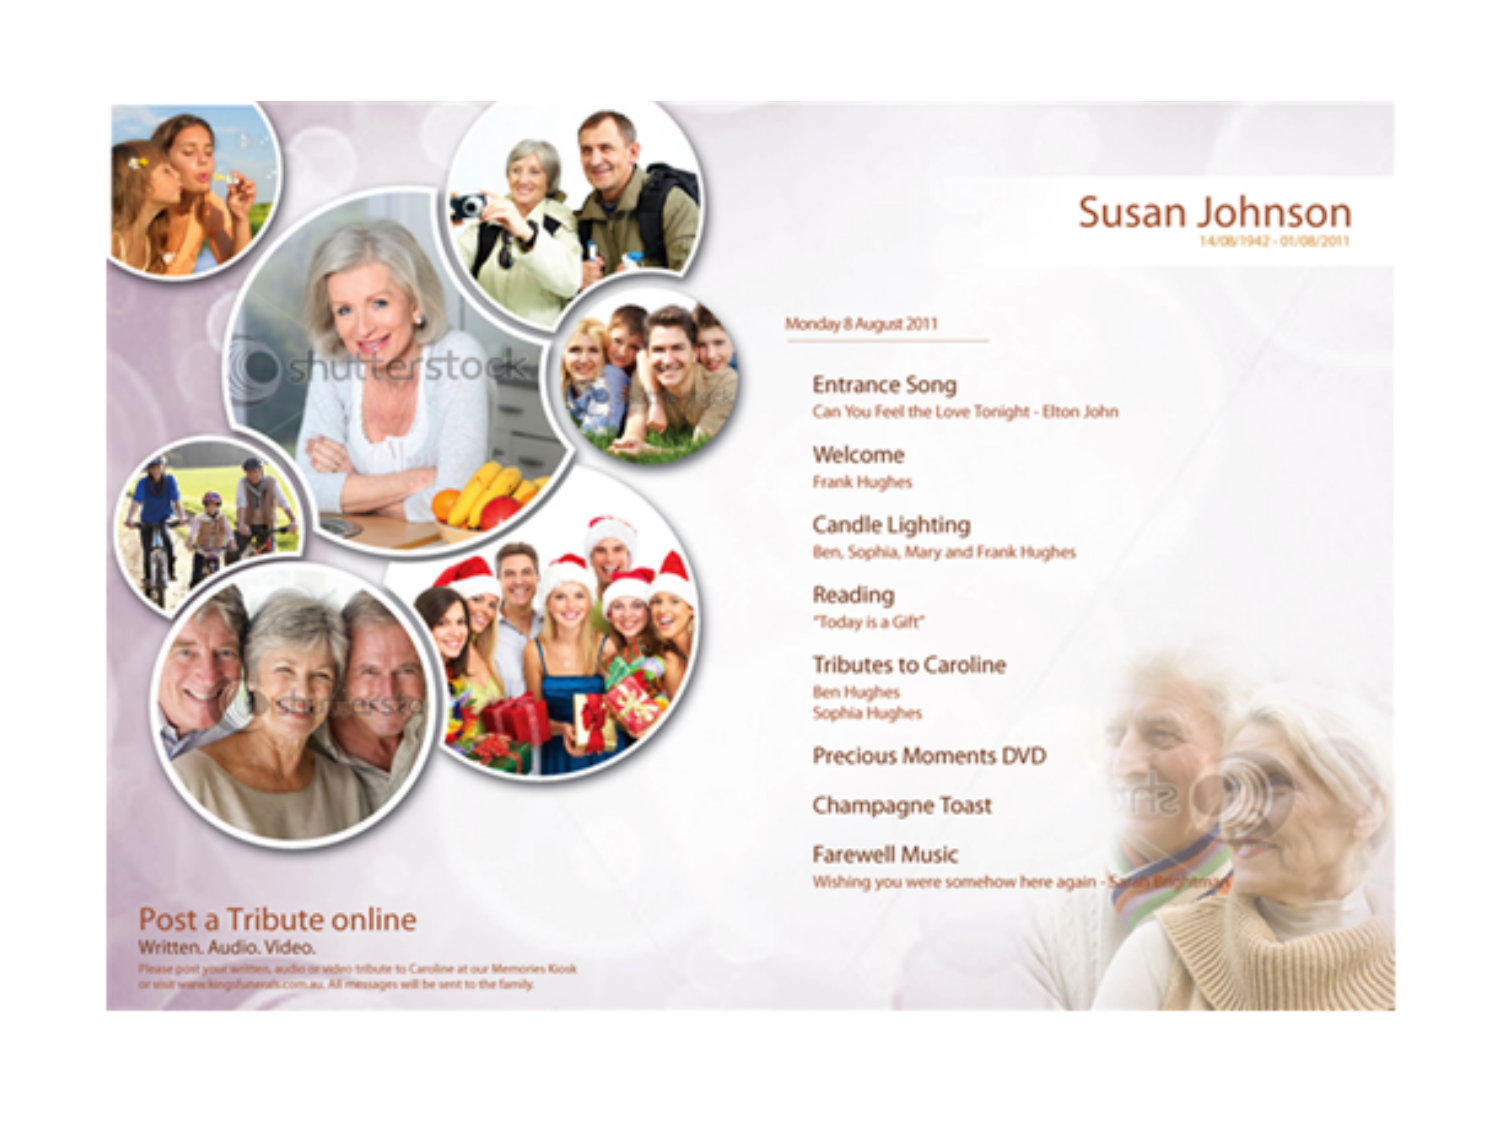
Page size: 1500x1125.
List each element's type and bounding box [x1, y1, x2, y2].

picture [100, 101, 1400, 1012]
